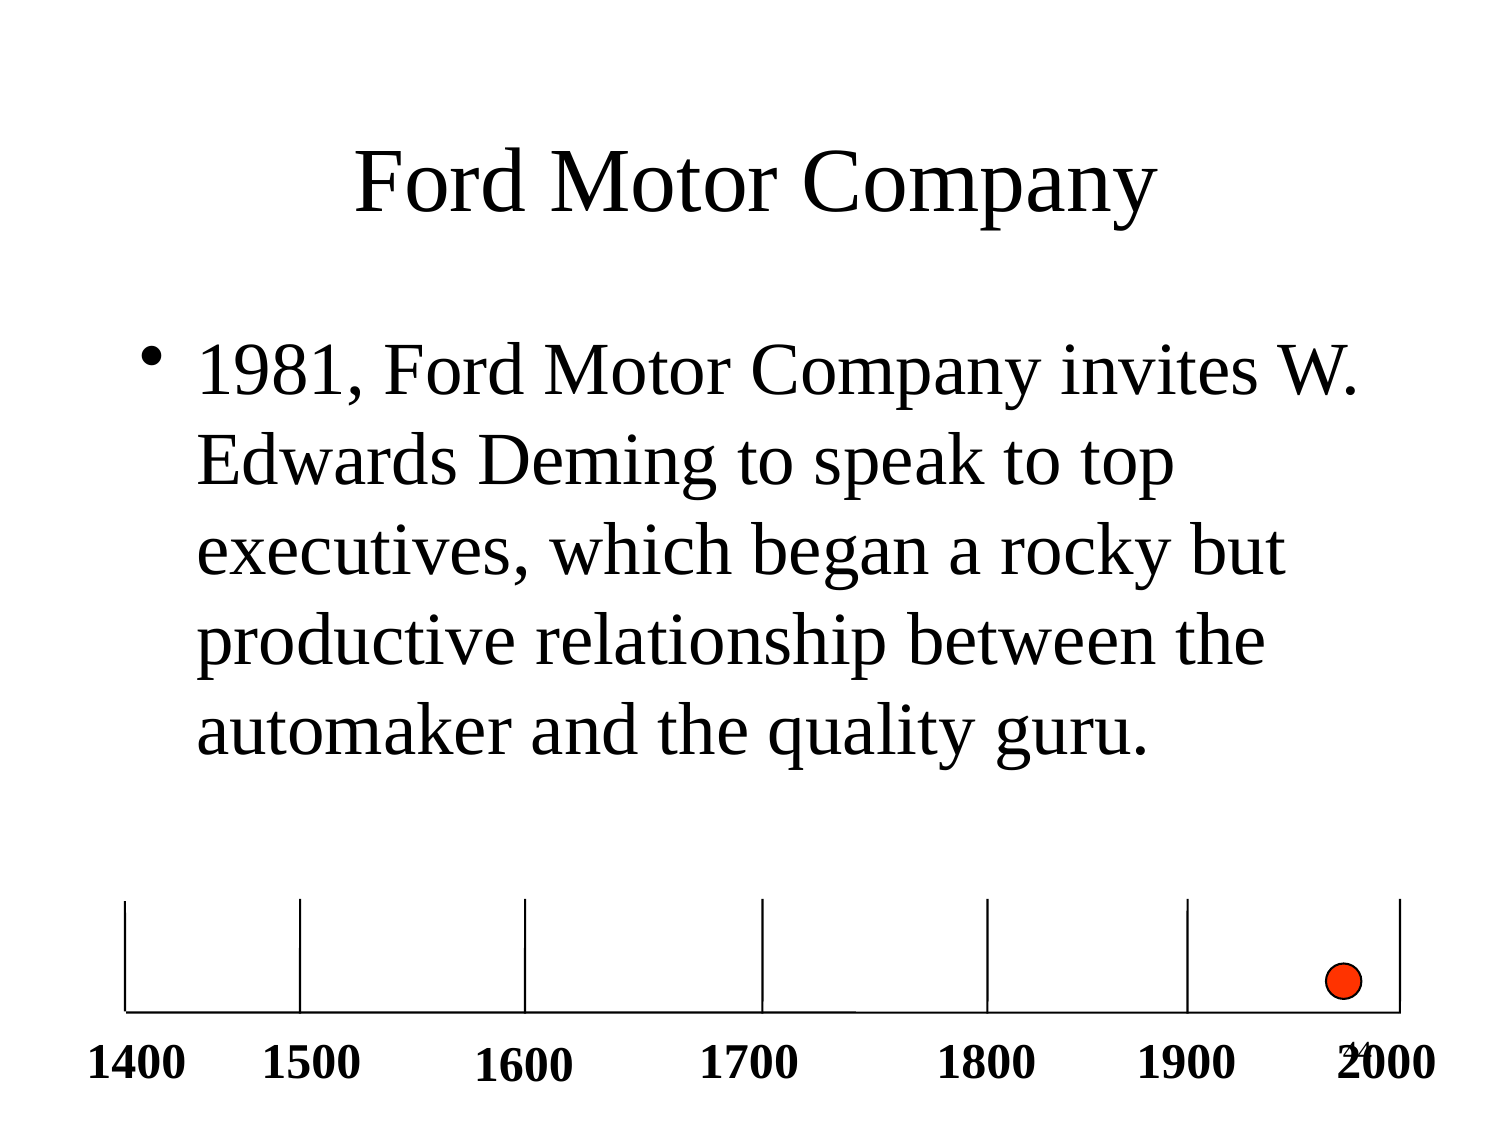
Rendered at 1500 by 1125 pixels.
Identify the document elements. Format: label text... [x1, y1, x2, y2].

slide_number 44 [1074, 1025, 1388, 1100]
title Ford Motor Company [112, 99, 1400, 250]
text_box 1700 [684, 1022, 814, 1097]
list 1981, Ford Motor Company invites W. Edwards Deming to speak to top executives, which began a rocky but productive relationship between the automaker and the quality guru. [125, 312, 1413, 800]
text_box 1500 [246, 1022, 377, 1097]
text_box 1800 [921, 1022, 1052, 1097]
text_box 1900 [1121, 1022, 1252, 1097]
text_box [124, 898, 1401, 1014]
text_box 1600 [459, 1024, 601, 1099]
text_box 1400 [71, 1021, 202, 1097]
text_box 2000 [1321, 1021, 1452, 1097]
